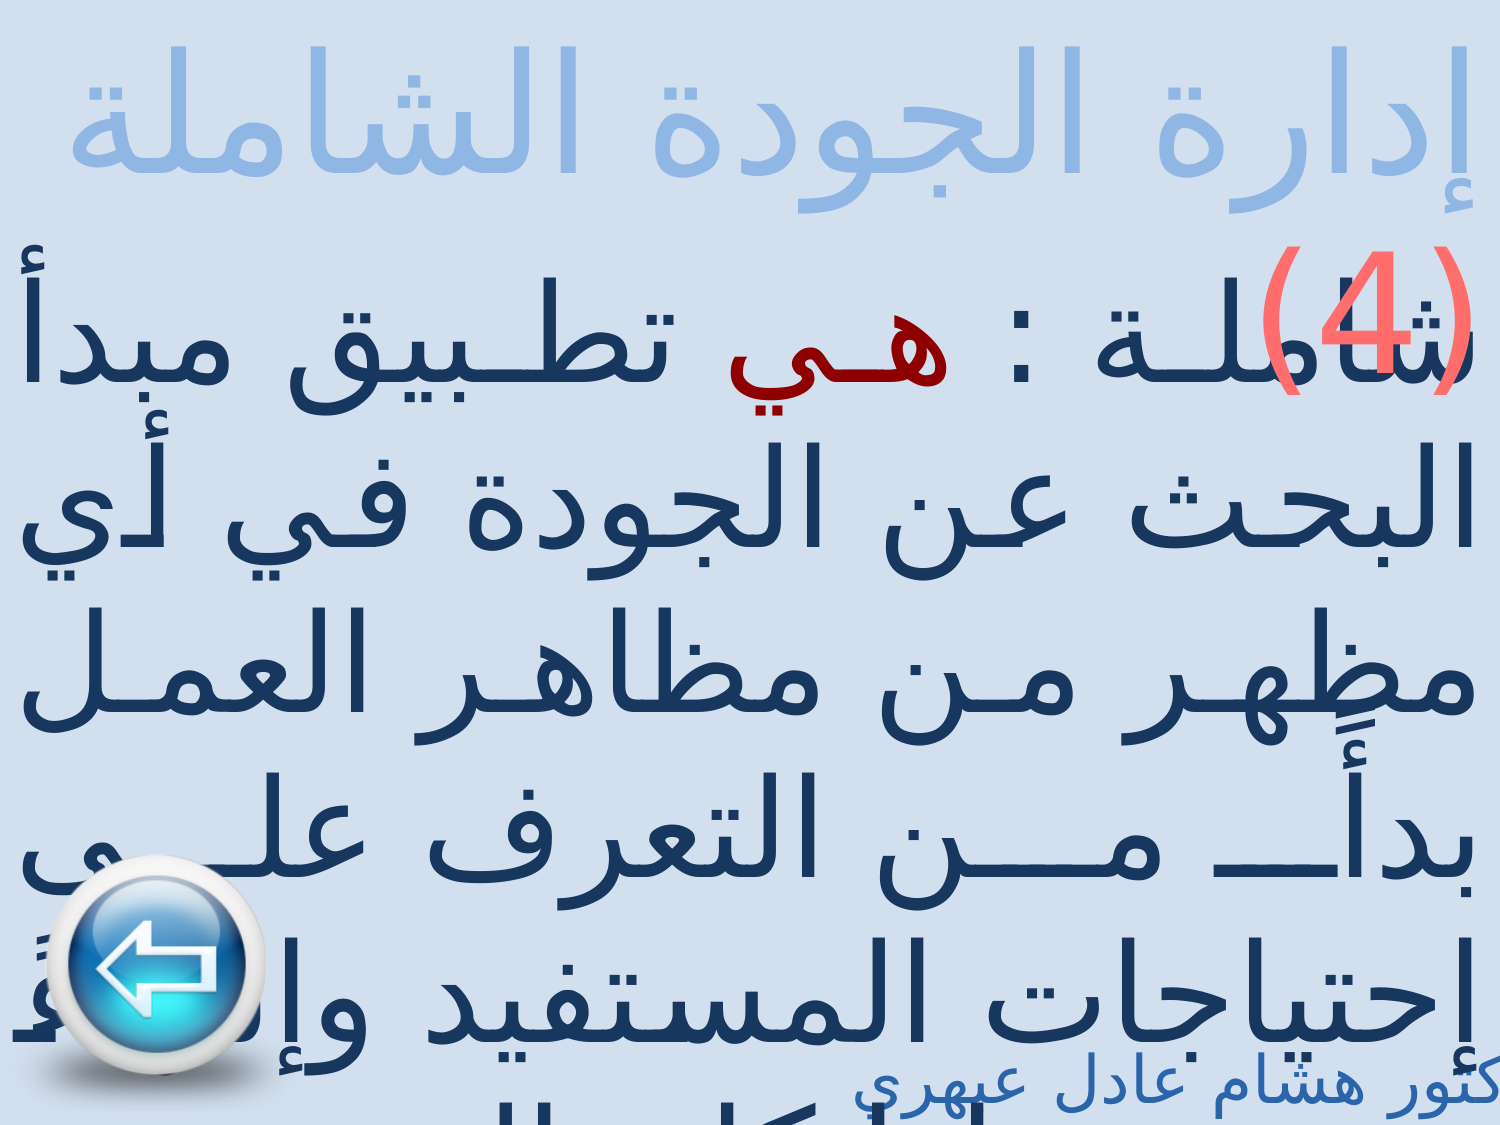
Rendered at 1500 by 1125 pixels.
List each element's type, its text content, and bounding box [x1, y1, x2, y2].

text_box شاملة : هي تطبيق مبدأ البحث عن الجودة في أي مظهر من مظاهر العمل بدأً من التعرف على إحتياجات المستفيد وإنتهاءً بتقييم مإذا كان المستفيد راضياً عن المنتجات أو الخدمات المقدمة له. [0, 415, 1500, 1125]
picture [0, 812, 313, 1125]
text_box إدارة الجودة الشاملة (4) [0, 0, 1500, 415]
